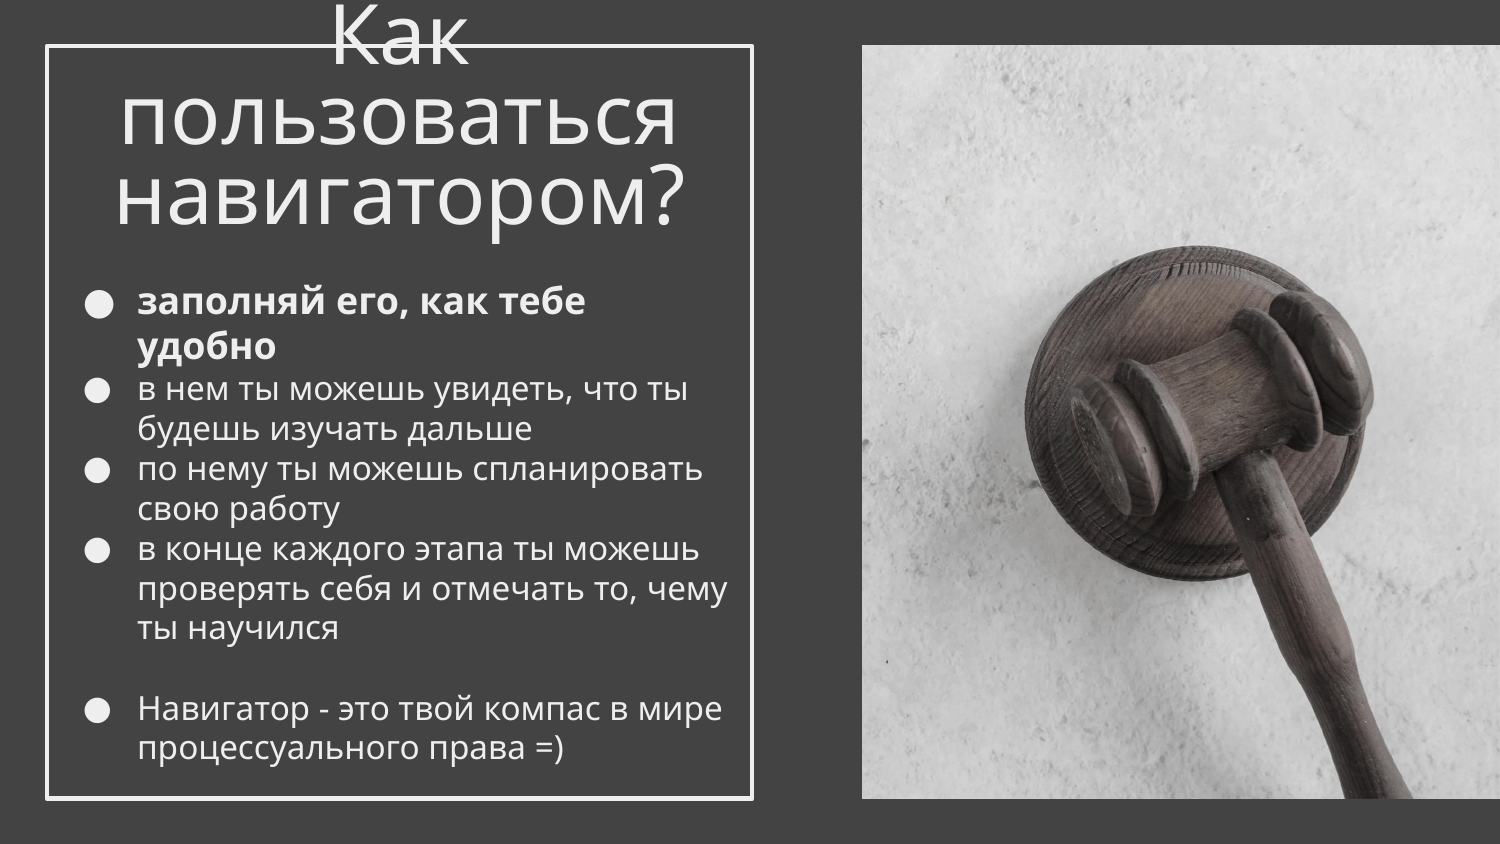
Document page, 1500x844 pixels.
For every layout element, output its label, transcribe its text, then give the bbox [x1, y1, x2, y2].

subtitle заполняй его, как тебе удобно в нем ты можешь увидеть, что ты будешь изучать дальше по нему ты можешь спланировать свою работу в конце каждого этапа ты можешь проверять себя и отмечать то, чему ты научился Навигатор - это твой компас в мире процессуального права =) [47, 262, 749, 616]
picture [862, 45, 1500, 799]
text_box [47, 45, 752, 799]
title Как пользоваться навигатором? [50, 46, 749, 256]
